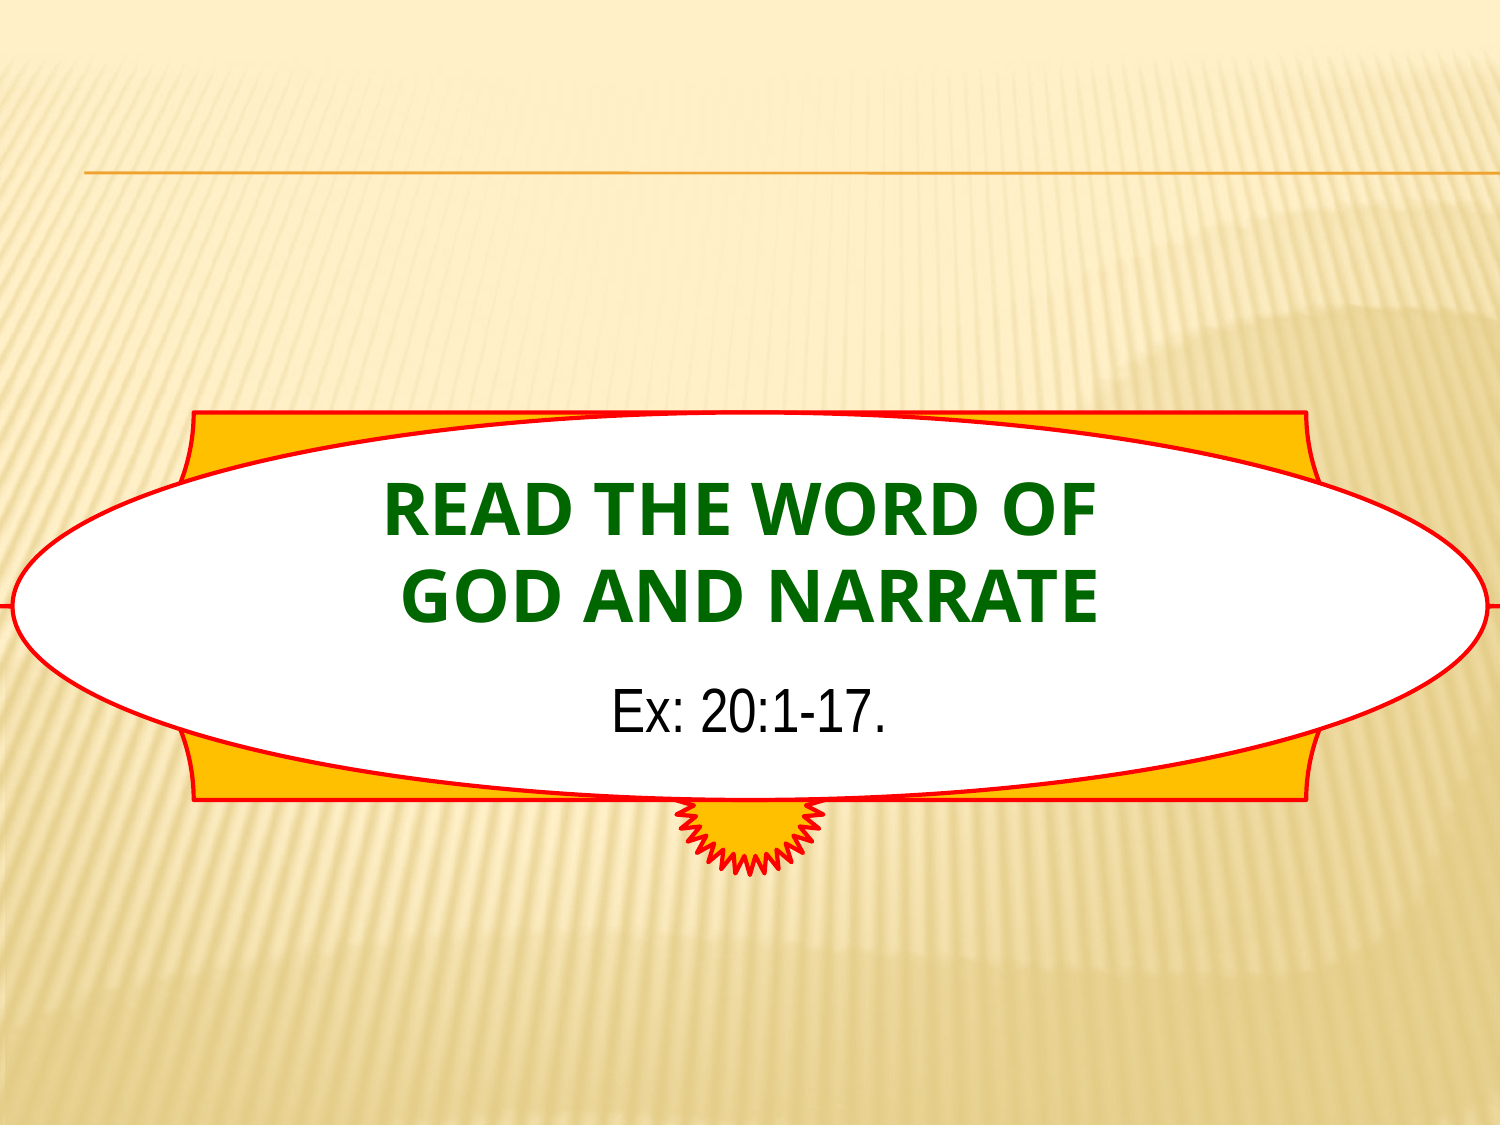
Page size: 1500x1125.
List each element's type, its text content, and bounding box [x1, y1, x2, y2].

text_box [178, 410, 689, 481]
text_box [76, 410, 1424, 525]
text_box [674, 803, 826, 878]
text_box [246, 750, 1254, 803]
title Read the word of god and narrate [0, 525, 1500, 663]
text_box [811, 410, 1321, 481]
text_box [768, 750, 1315, 803]
text_box [184, 750, 732, 803]
list Ex: 20:1-17. [37, 662, 1463, 750]
